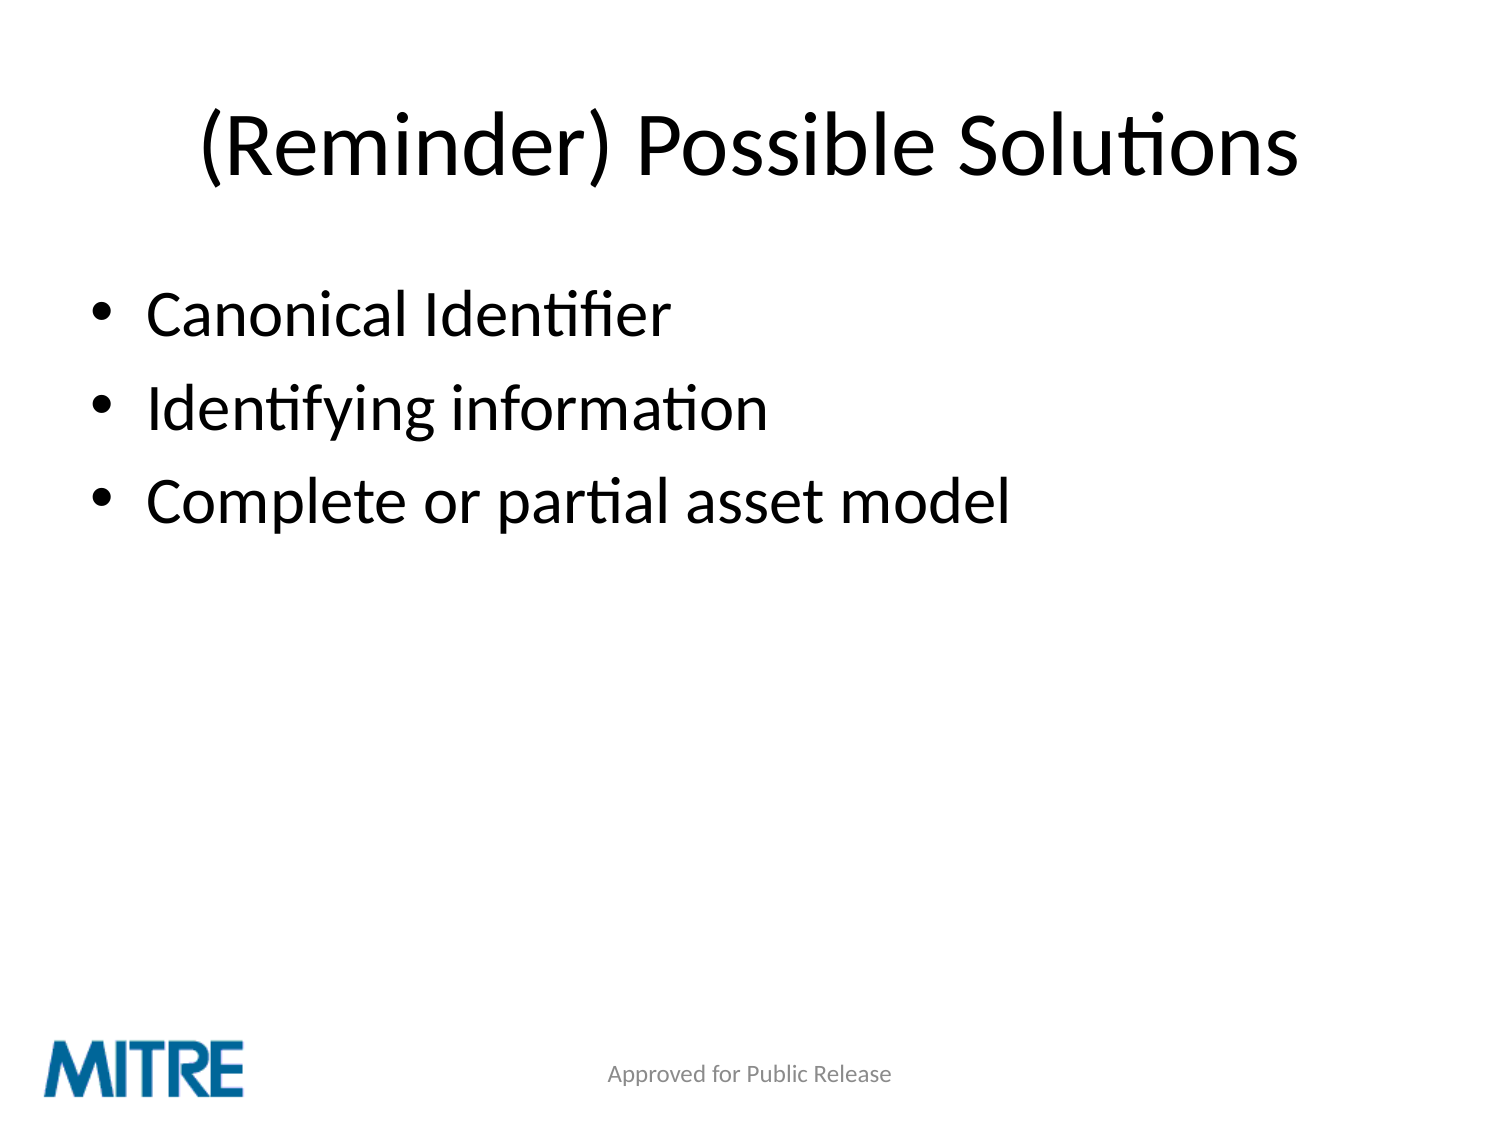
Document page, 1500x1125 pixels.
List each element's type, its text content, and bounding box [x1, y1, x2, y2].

picture [37, 1033, 250, 1103]
list Canonical Identifier Identifying information Complete or partial asset model [75, 262, 1425, 1005]
title (Reminder) Possible Solutions [75, 45, 1425, 233]
footer Approved for Public Release [512, 1042, 988, 1103]
